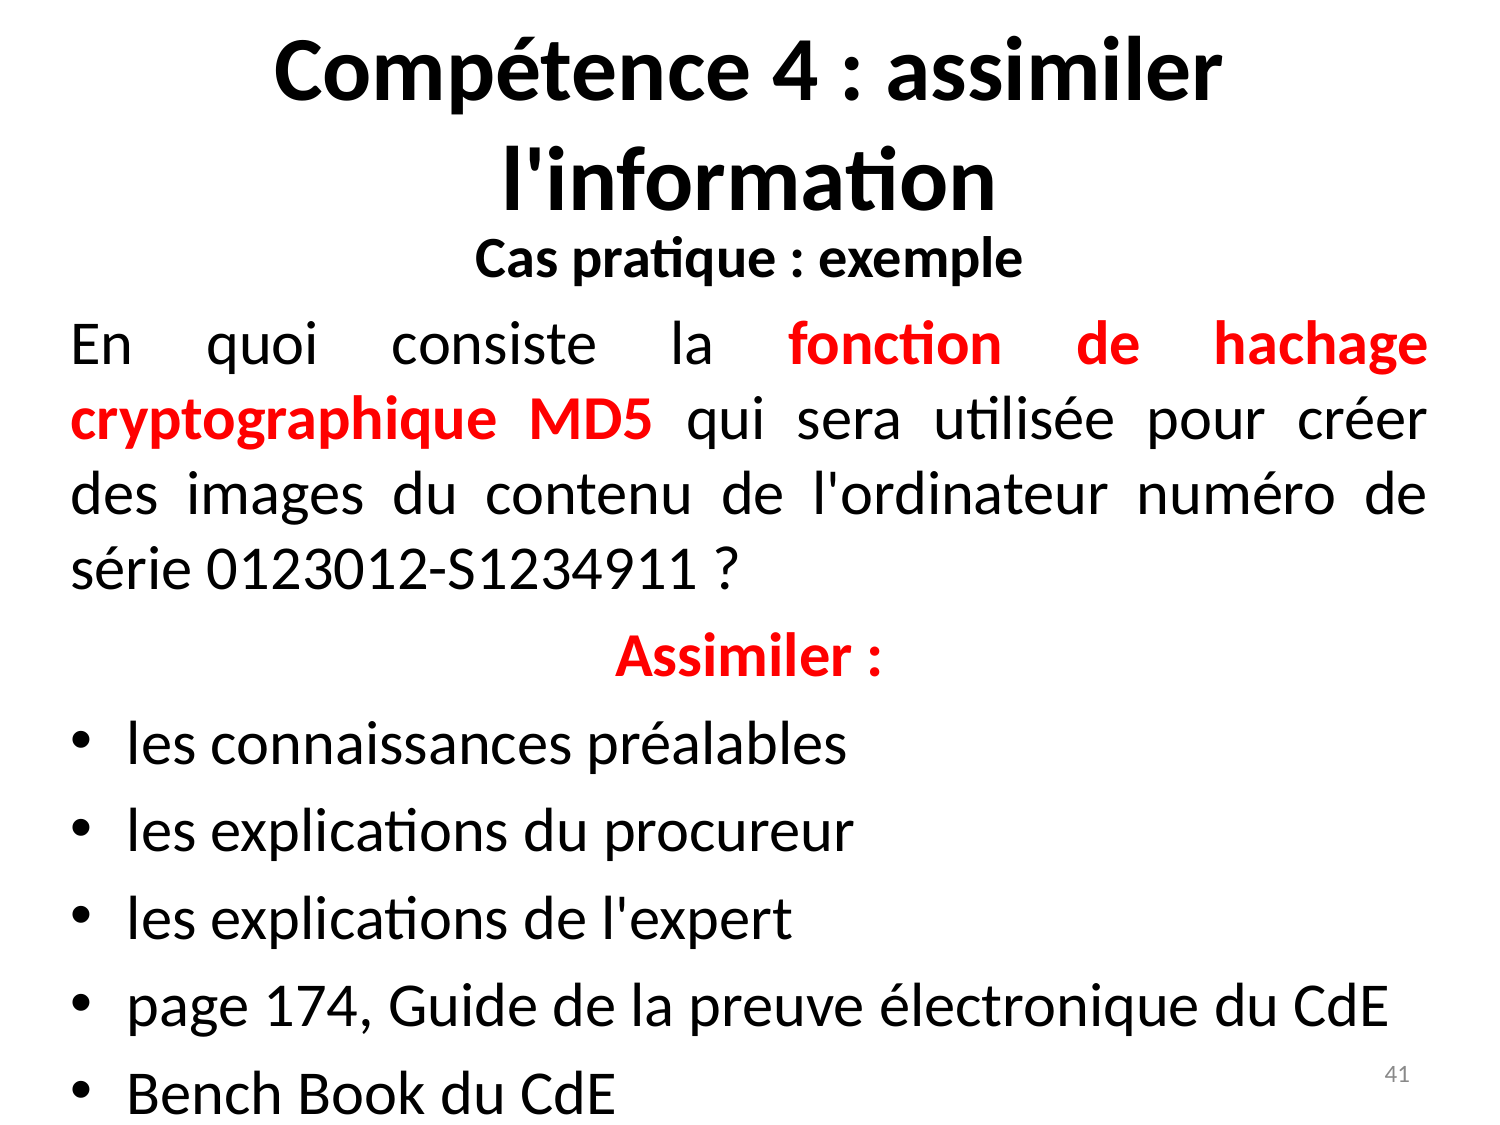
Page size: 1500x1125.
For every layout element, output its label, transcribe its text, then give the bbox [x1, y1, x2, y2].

title Compétence 4 : assimiler l'information [75, 24, 1425, 213]
slide_number 41 [1074, 1042, 1425, 1103]
text_box Cas pratique : exemple En quoi consiste la fonction de hachage cryptographique MD5 qui sera utilisée pour créer des images du contenu de l'ordinateur numéro de série 0123012-S1234911 ? Assimiler : les connaissances préalables les explications du procureur les explications de l'expert page 174, Guide de la preuve électronique du CdE Bench Book du CdE [55, 212, 1445, 1088]
